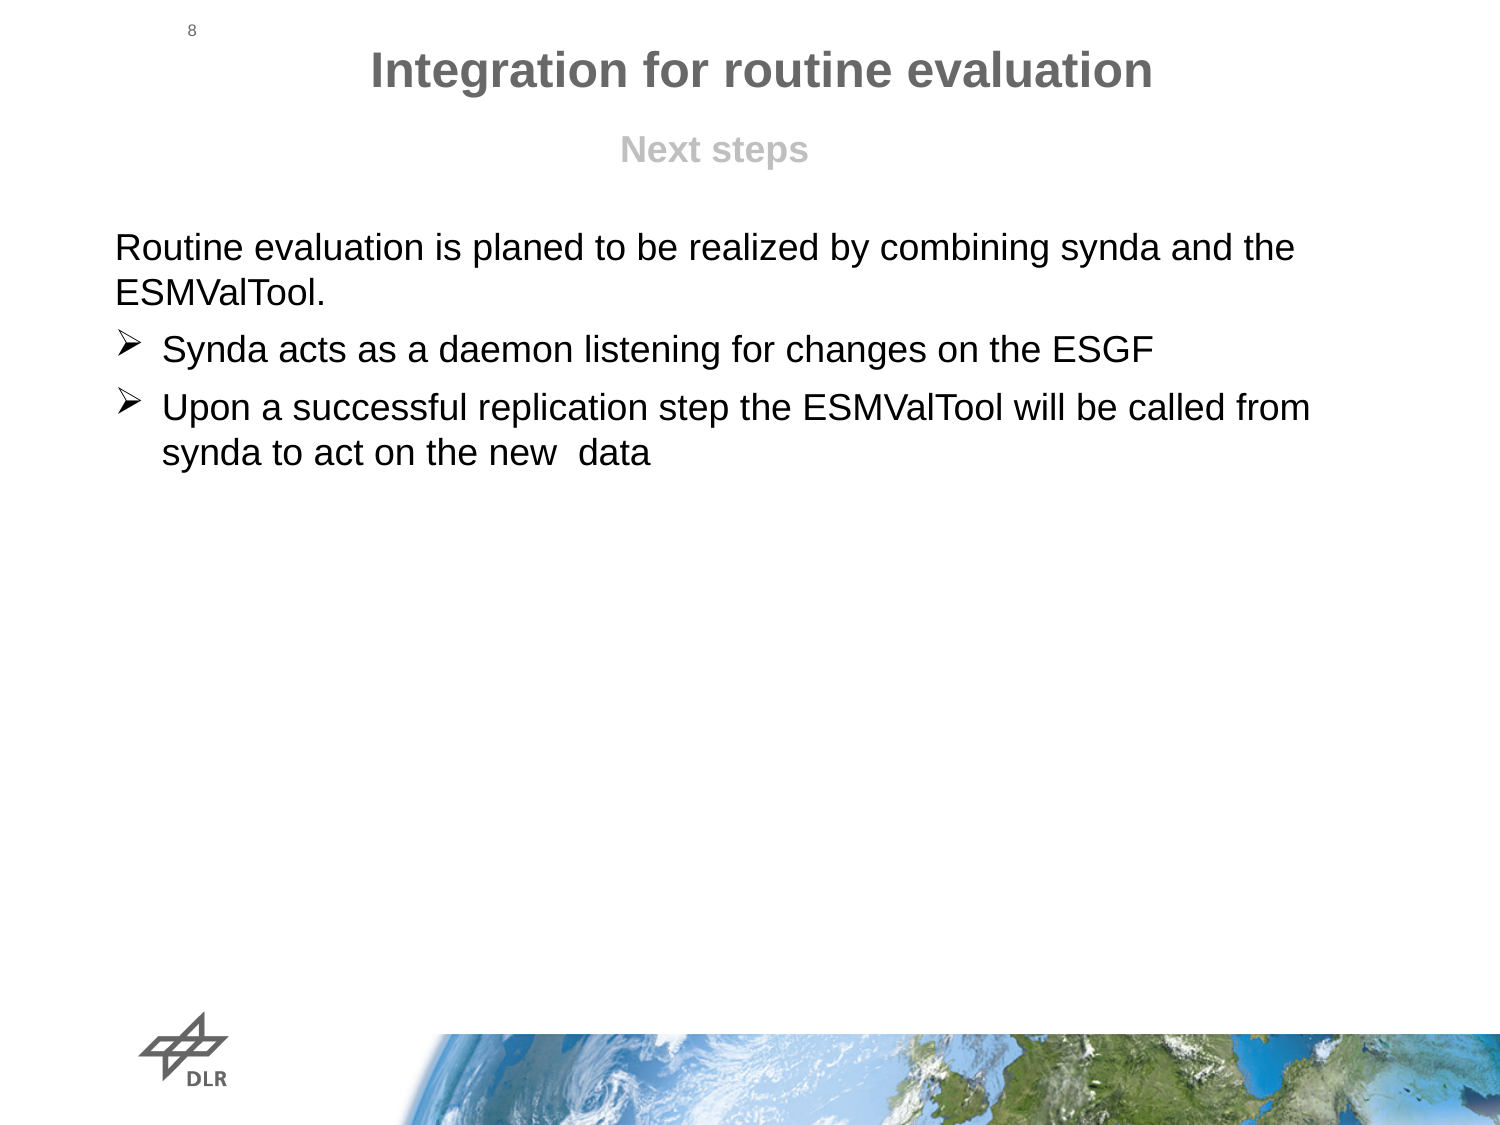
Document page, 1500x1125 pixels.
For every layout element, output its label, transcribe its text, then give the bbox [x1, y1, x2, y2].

text_box Routine evaluation is planed to be realized by combining synda and the ESMValTool. Synda acts as a daemon listening for changes on the ESGF Upon a successful replication step the ESMValTool will be called from synda to act on the new data [100, 215, 1388, 481]
picture [0, 1007, 1500, 1125]
title Integration for routine evaluation [124, 37, 1401, 138]
slide_number 8 [187, 20, 390, 41]
text_box Next steps [620, 125, 1105, 171]
